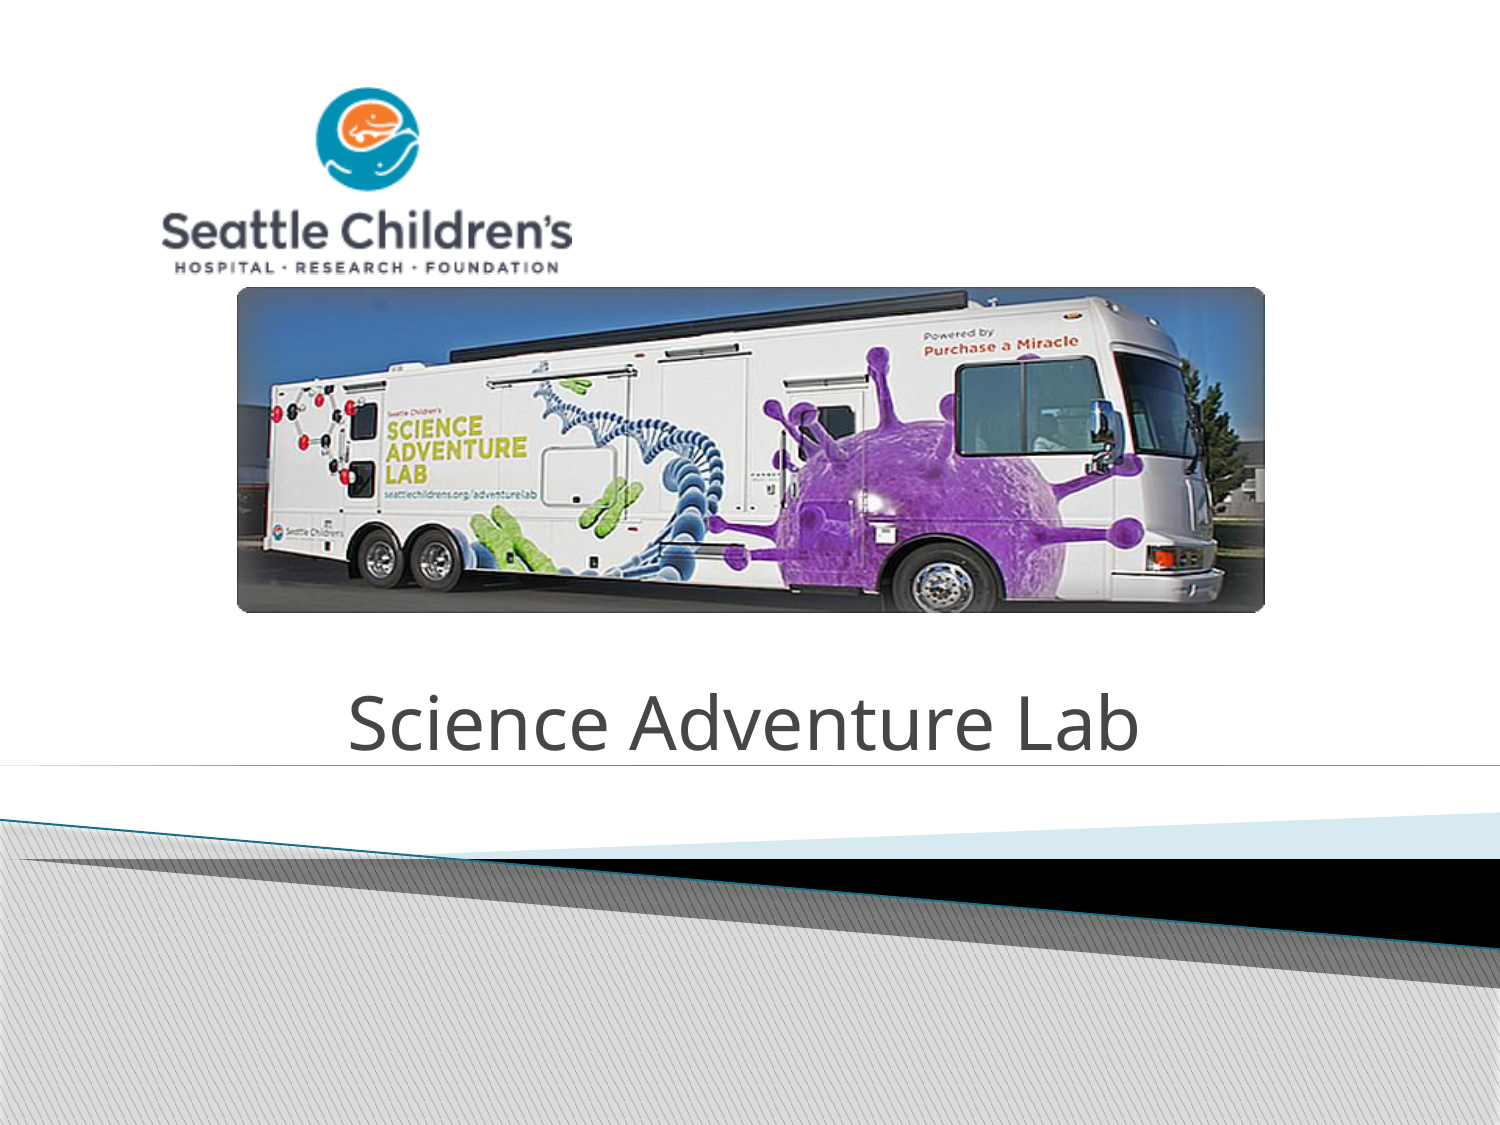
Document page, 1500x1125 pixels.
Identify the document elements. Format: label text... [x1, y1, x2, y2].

picture [162, 87, 572, 276]
picture [237, 287, 1265, 613]
picture [5, 859, 1500, 989]
subtitle Science Adventure Lab [112, 592, 1388, 790]
